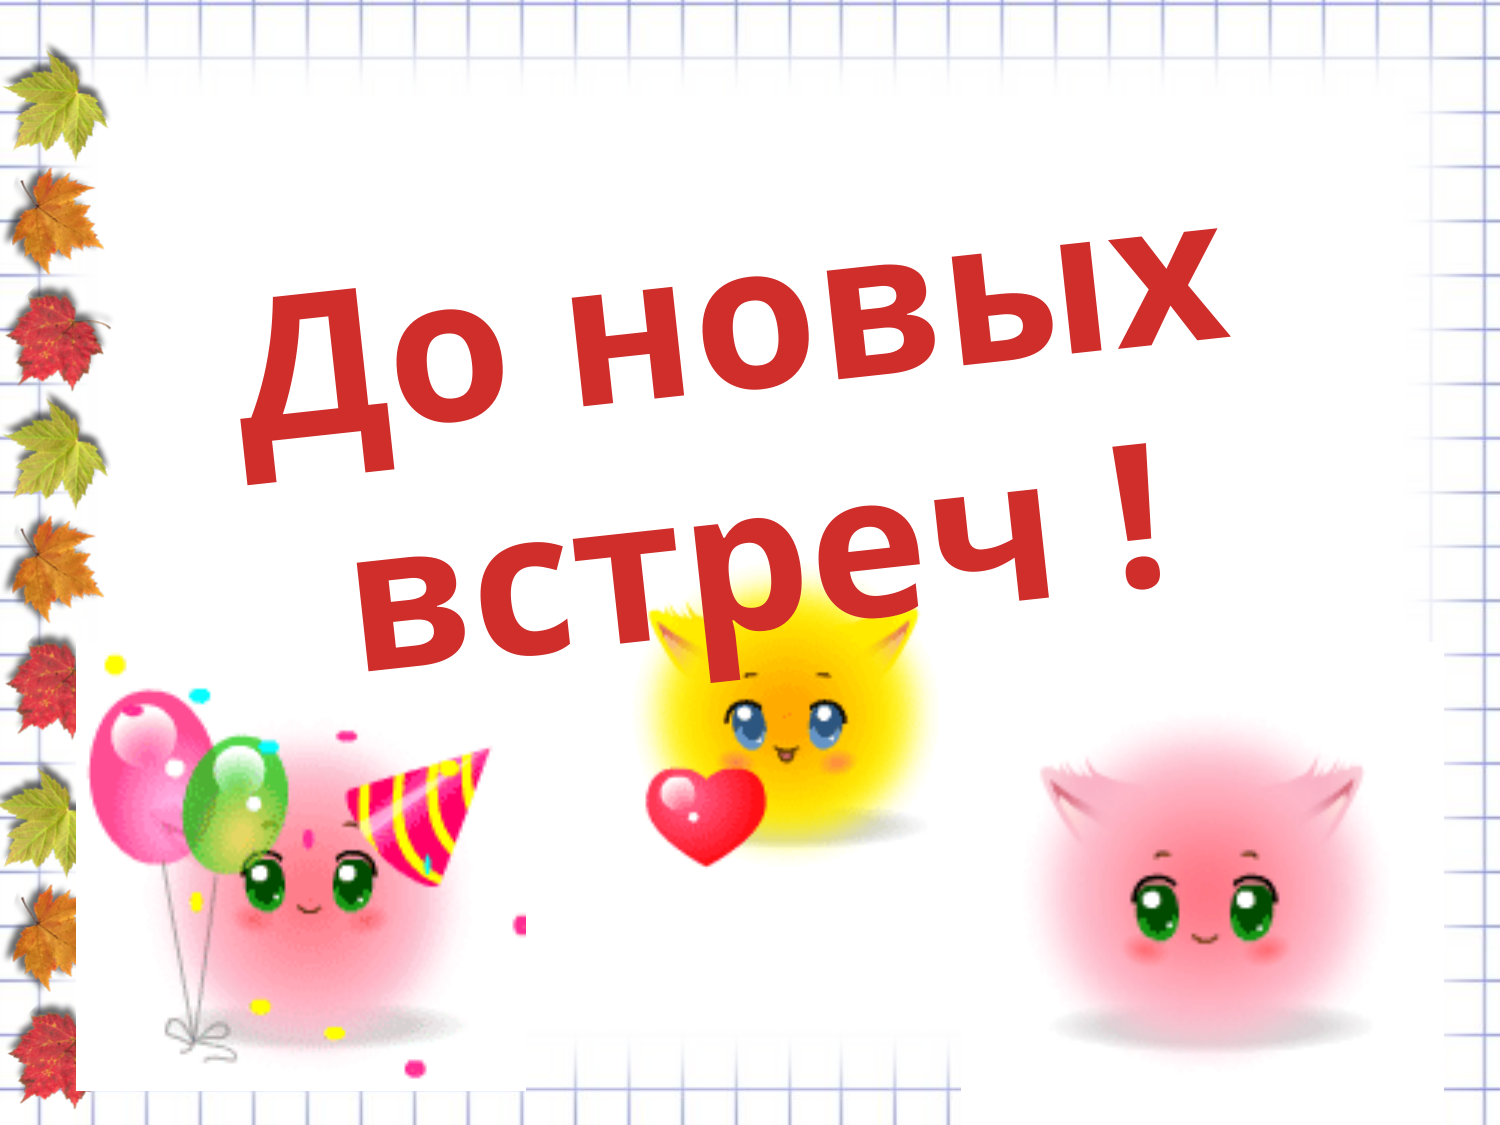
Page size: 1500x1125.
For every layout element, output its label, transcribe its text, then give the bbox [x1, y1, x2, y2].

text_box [528, 1093, 955, 1097]
text_box Ответ: 3131 , 5252 - всего 2 числа. [530, 1081, 955, 1085]
text_box [529, 1089, 955, 1093]
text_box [118, 23, 1478, 1093]
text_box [118, 1098, 955, 1103]
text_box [118, 29, 1472, 1086]
text_box [118, 33, 1468, 1080]
picture [0, 0, 1500, 1125]
text_box 2 [118, 38, 1463, 1075]
text_box Ответ: 3131 , 5252 - всего 2 числа. [118, 41, 1460, 1069]
text_box До новых встреч ! [192, 127, 1292, 703]
